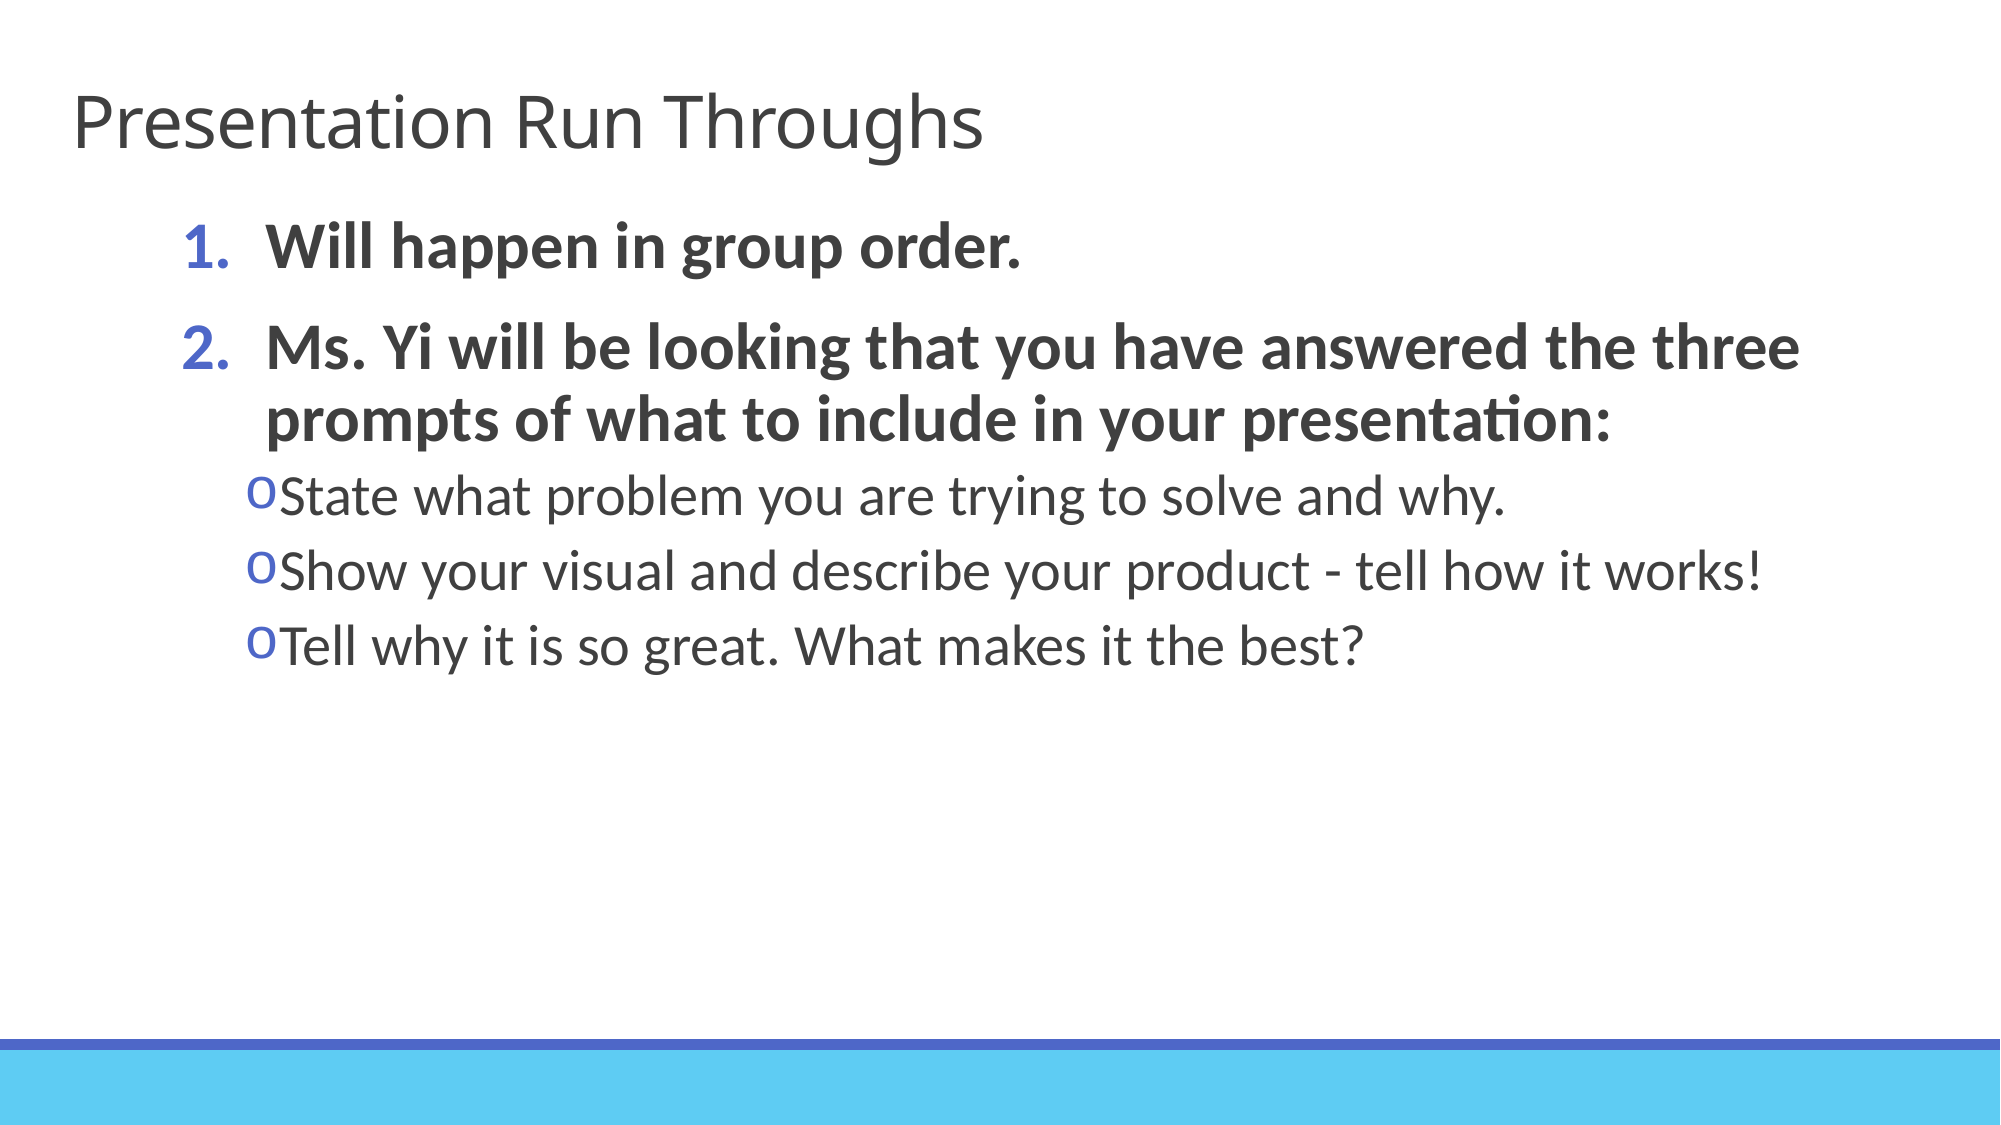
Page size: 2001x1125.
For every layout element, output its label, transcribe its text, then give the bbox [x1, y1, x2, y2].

title Presentation Run Throughs [56, 45, 1155, 171]
list Will happen in group order. Ms. Yi will be looking that you have answered the three prompts of what to include in your presentation: State what problem you are trying to solve and why. Show your visual and describe your product - tell how it works! Tell why it is so great. What makes it the best? [106, 203, 1933, 1032]
